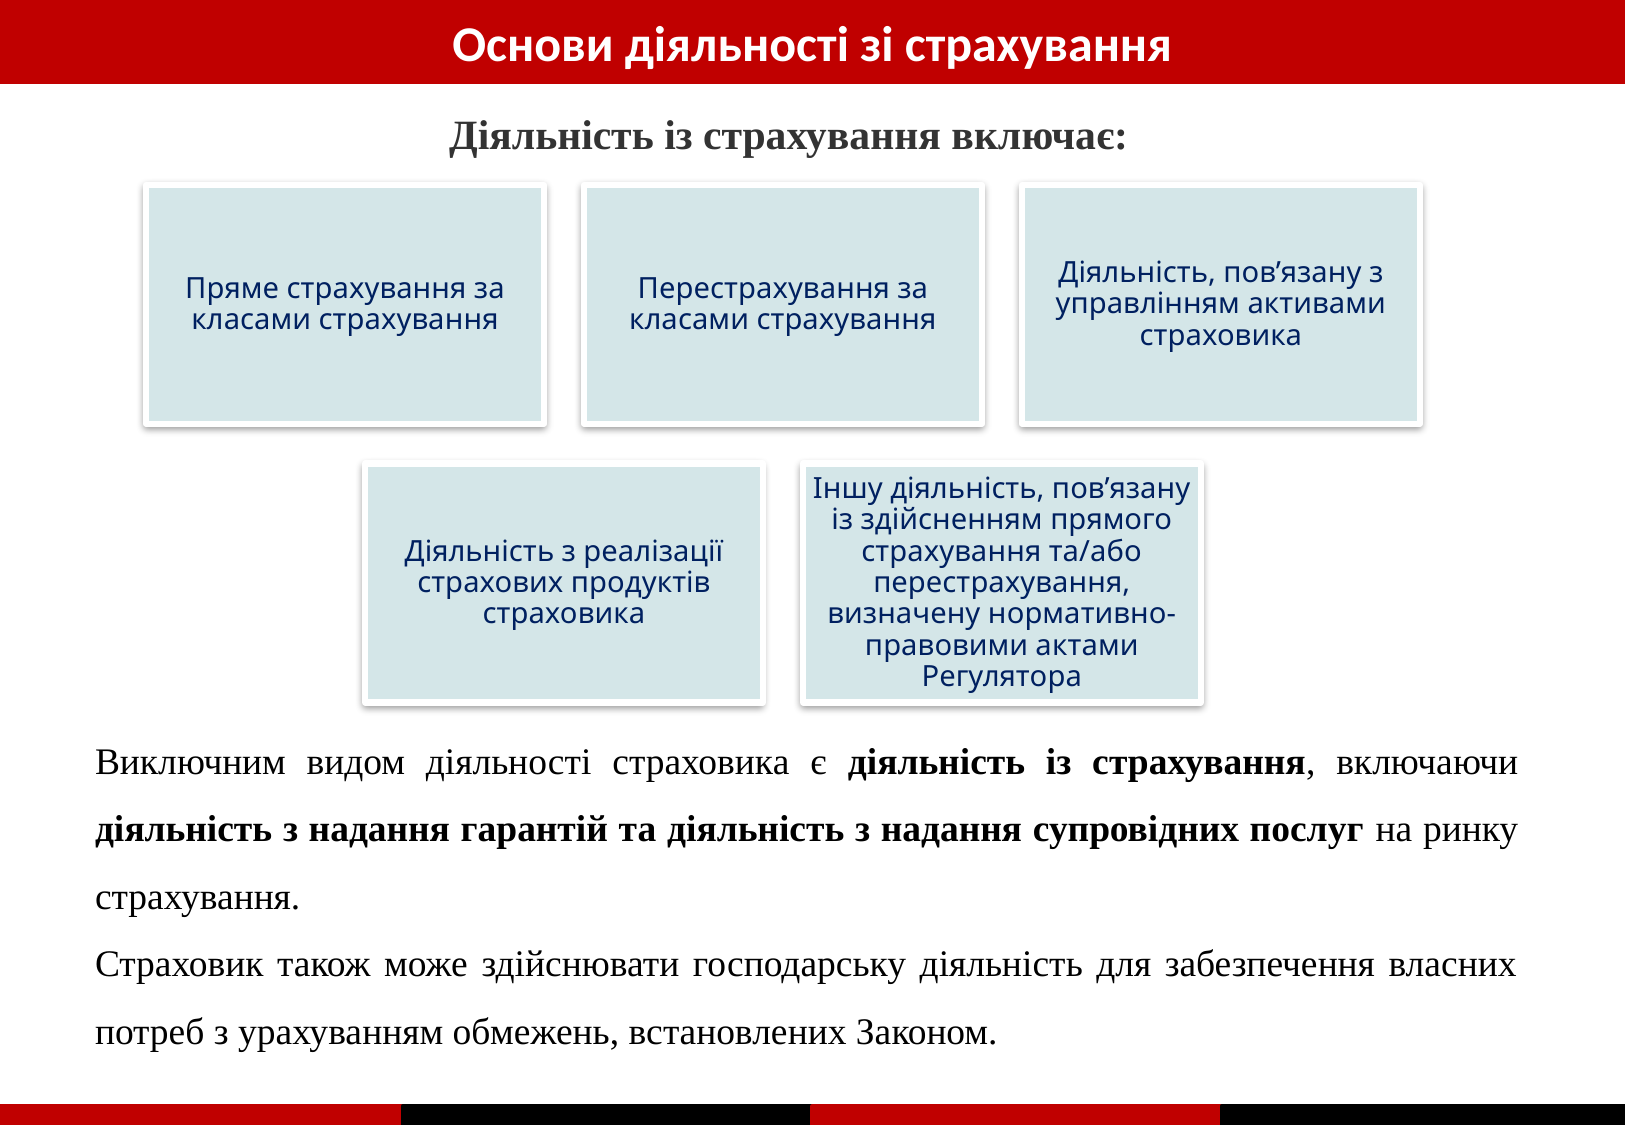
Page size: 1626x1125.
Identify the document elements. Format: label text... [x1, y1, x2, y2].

text_box [1220, 1104, 1625, 1125]
text_box [0, 1104, 401, 1125]
text_box Виключним видом діяльності страховика є діяльність із страхування, включаючи діяльність з надання гарантій та діяльність з надання супровідних послуг на ринку страхування. Страховик також може здійснювати господарську діяльність для забезпечення власних потреб з урахуванням обмежень, встановлених Законом. [80, 707, 1534, 1060]
text_box Діяльність із страхування включає: [434, 100, 1191, 165]
text_box [401, 1104, 810, 1125]
text_box Основи діяльності зі страхування [0, 0, 1625, 84]
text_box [79, 184, 1487, 703]
text_box [810, 1104, 1220, 1125]
